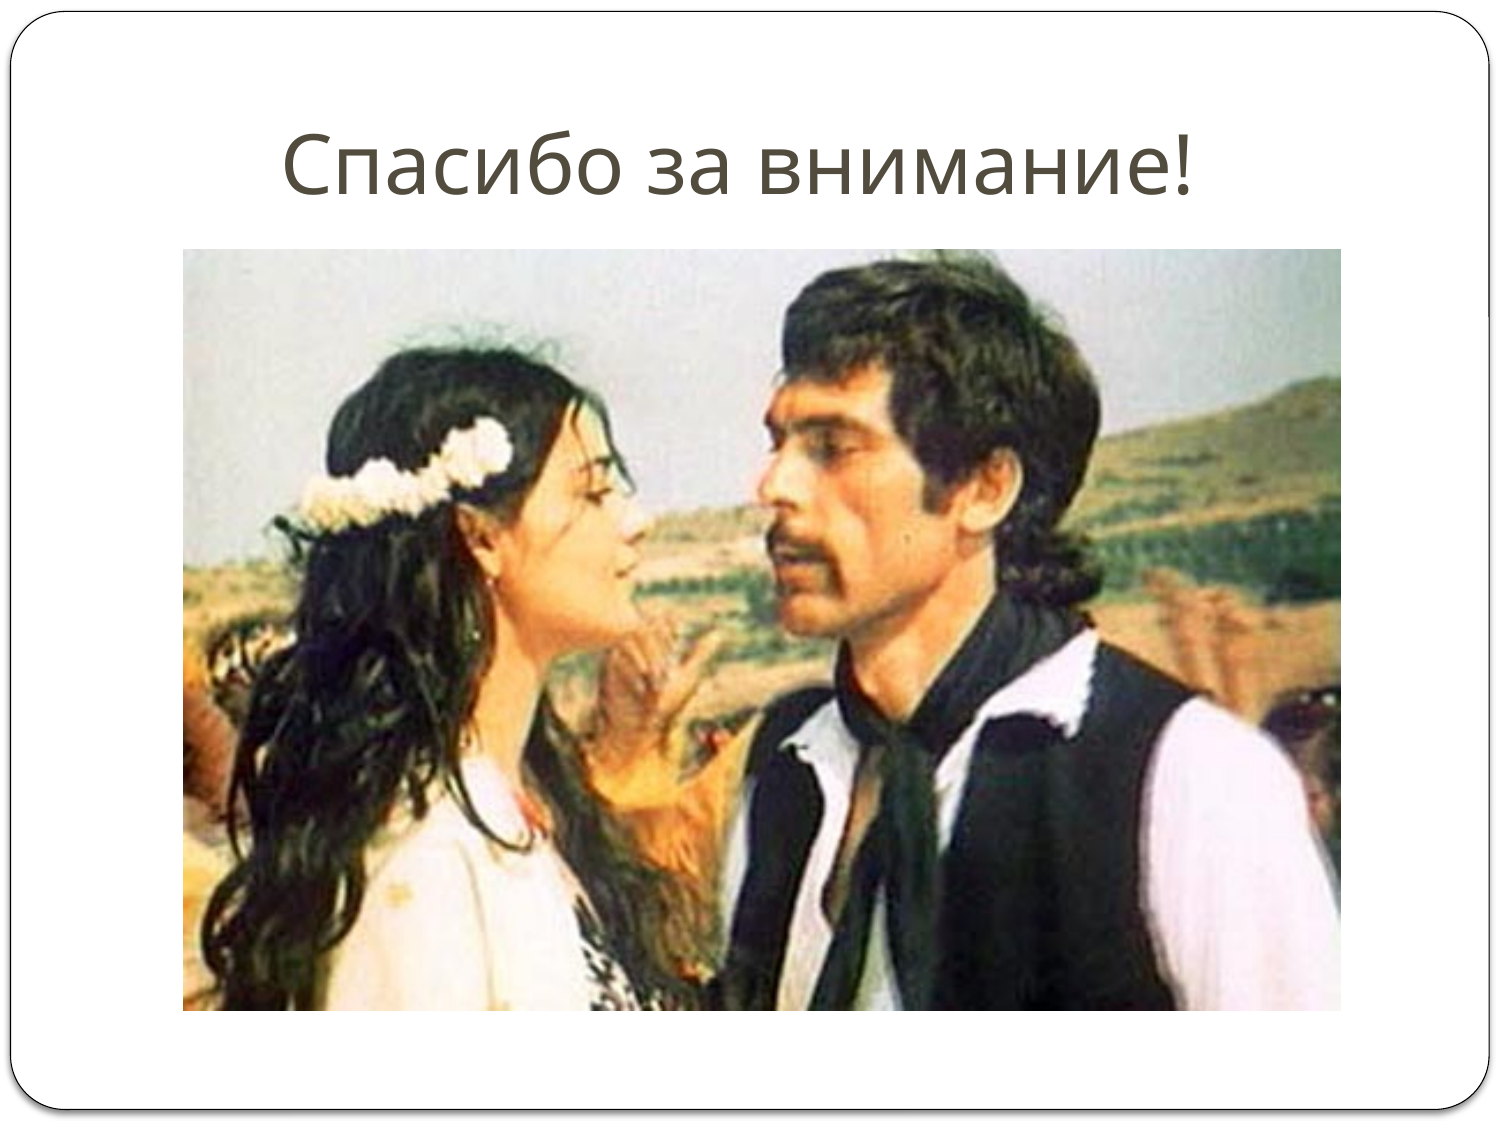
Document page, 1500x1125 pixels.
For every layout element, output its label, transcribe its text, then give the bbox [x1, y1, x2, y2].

title Спасибо за внимание! [265, 42, 1317, 247]
picture [182, 248, 1341, 1011]
